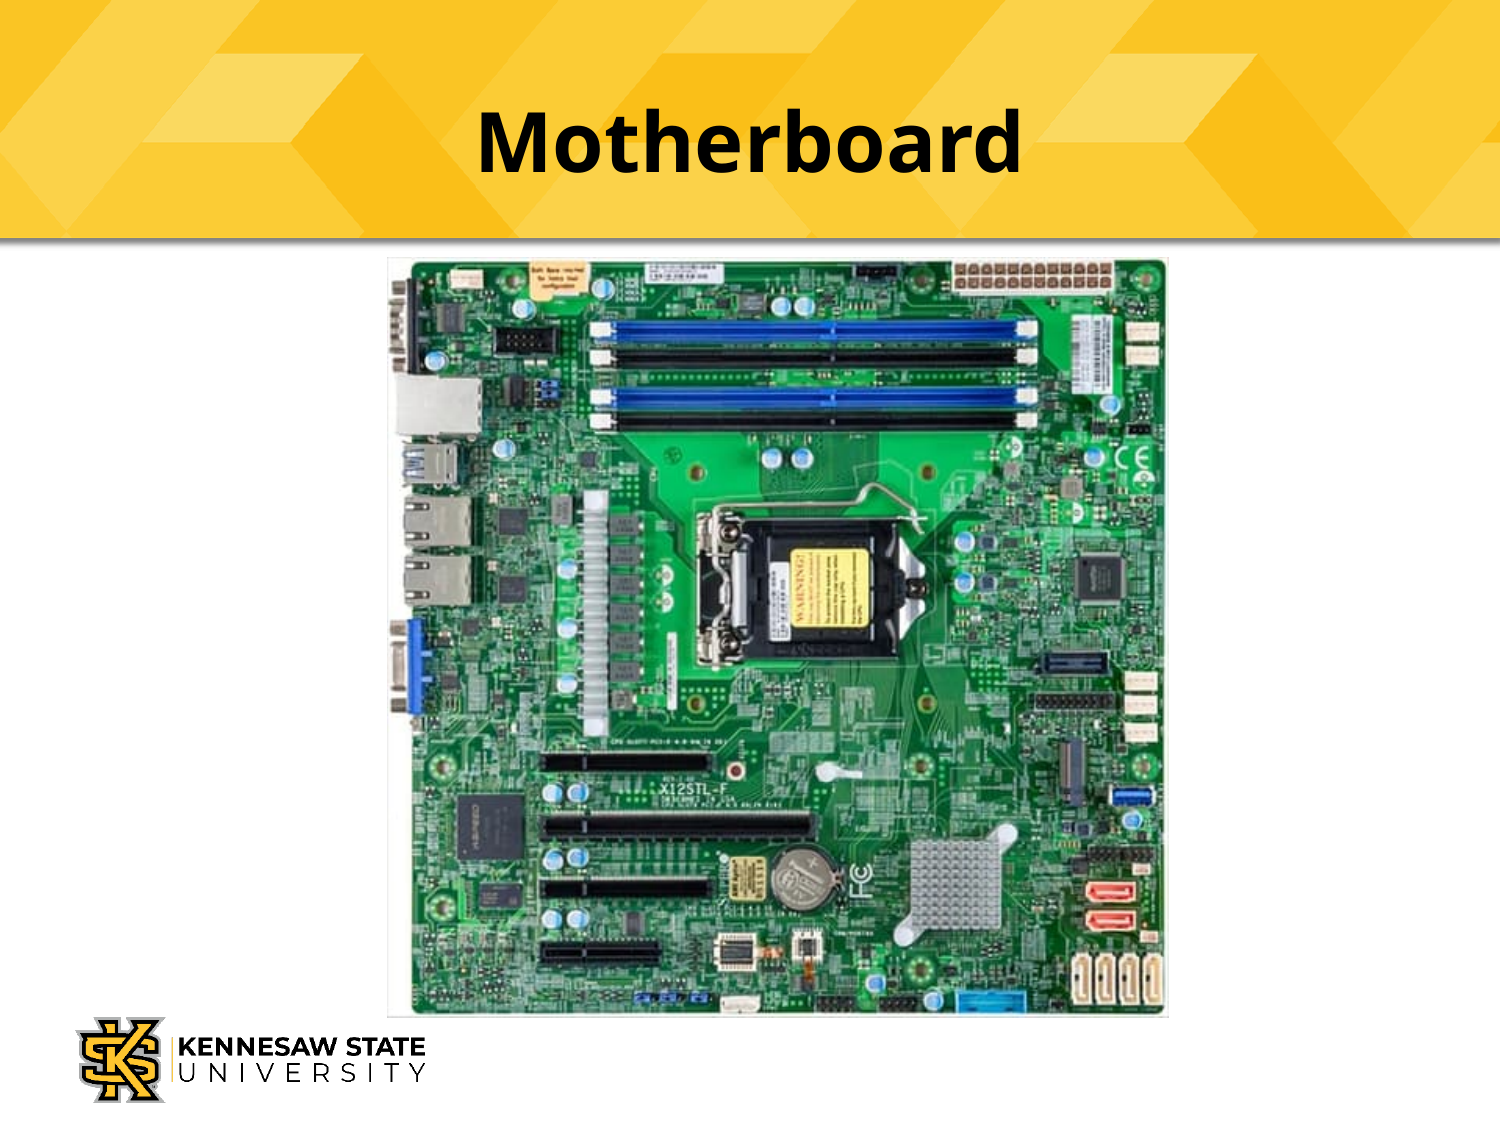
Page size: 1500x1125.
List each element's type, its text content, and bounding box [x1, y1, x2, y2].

picture [0, 0, 1500, 251]
picture [75, 256, 1169, 1103]
title Motherboard [75, 45, 1425, 233]
